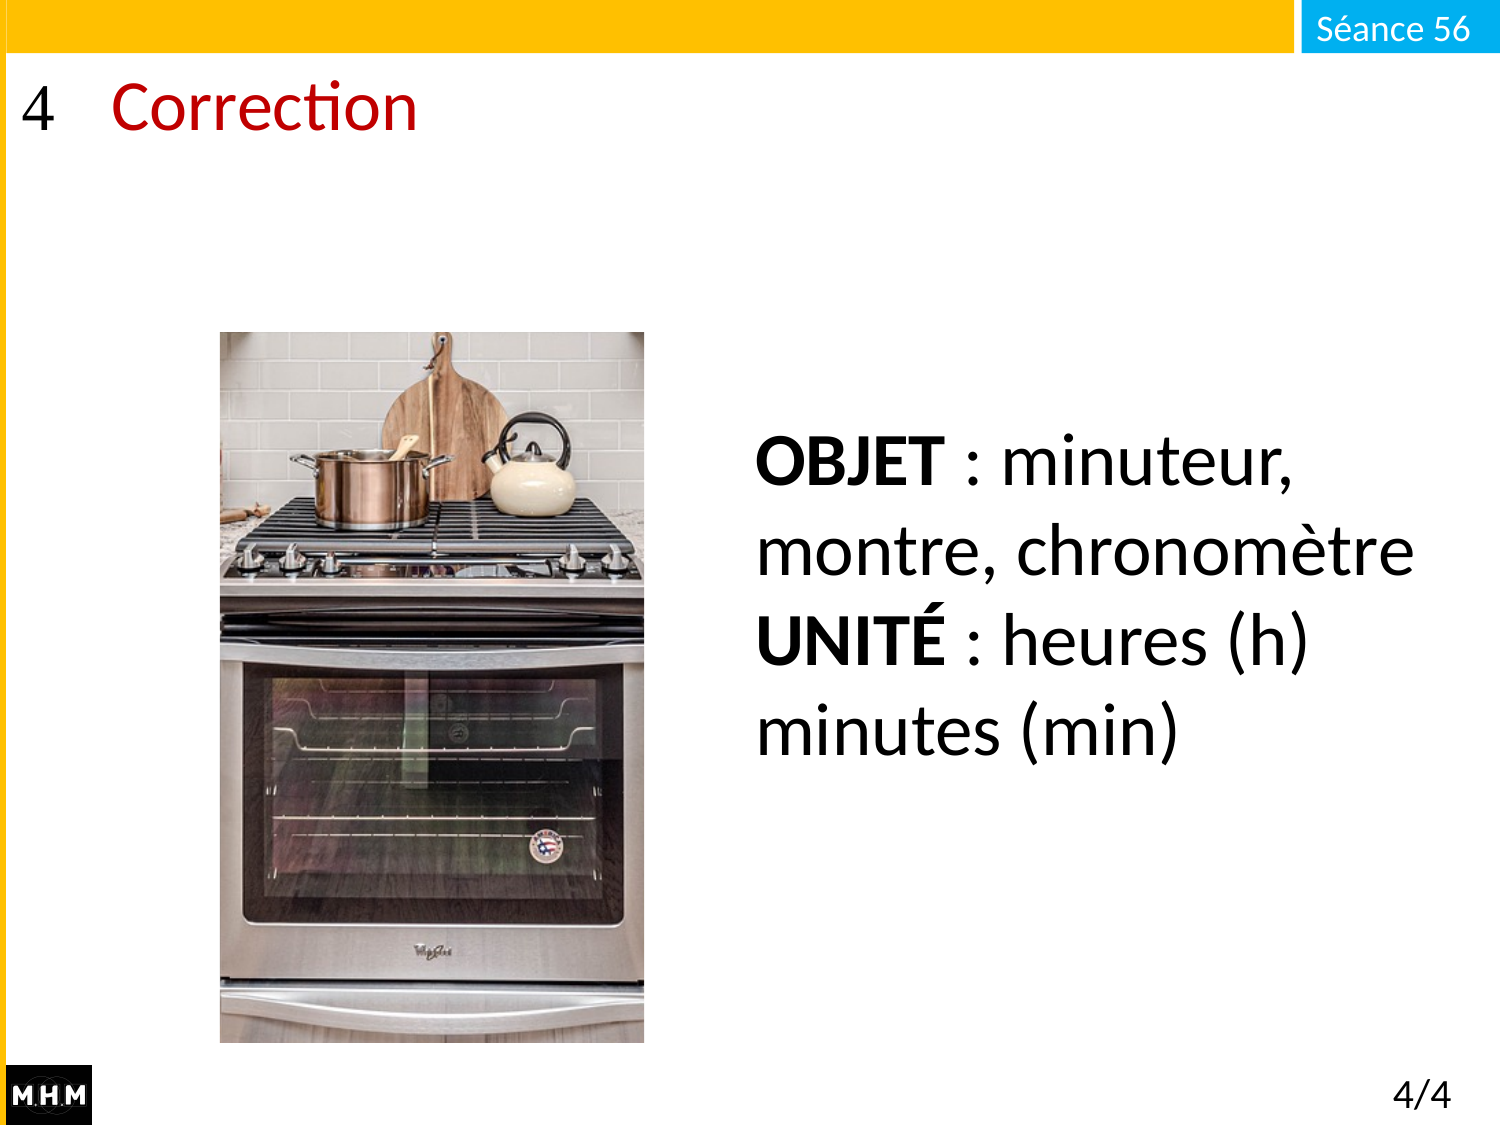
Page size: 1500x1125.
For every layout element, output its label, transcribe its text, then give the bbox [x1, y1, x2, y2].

title Correction [96, 60, 1391, 154]
picture [219, 332, 645, 1044]
text_box OBJET : minuteur, montre, chronomètre UNITÉ : heures (h) minutes (min) [740, 403, 1452, 778]
picture [6, 1065, 92, 1125]
list 4/4 [1344, 1064, 1500, 1125]
